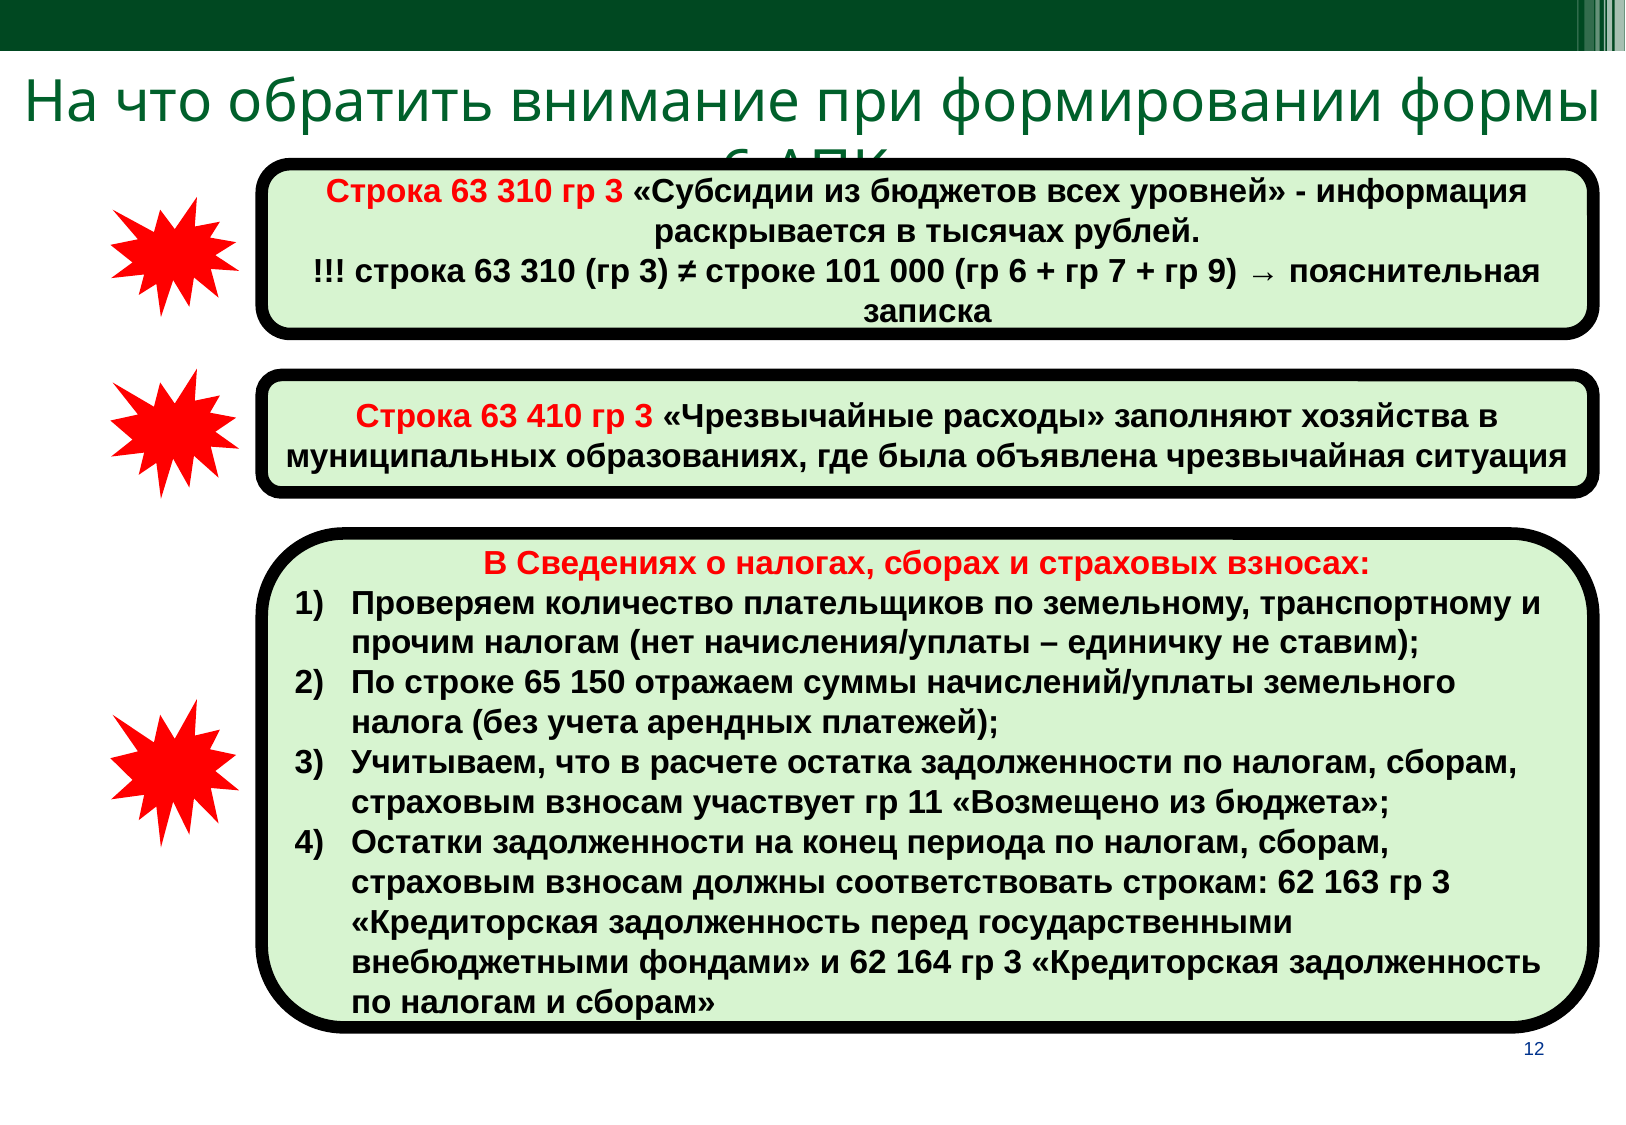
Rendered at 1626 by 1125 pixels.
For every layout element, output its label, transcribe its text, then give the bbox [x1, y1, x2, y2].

text_box Строка 63 410 гр 3 «Чрезвычайные расходы» заполняют хозяйства в муниципальных образованиях, где была объявлена чрезвычайная ситуация [260, 373, 1595, 494]
text_box Строка 63 310 гр 3 «Субсидии из бюджетов всех уровней» - информация раскрывается в тысячах рублей. !!! строка 63 310 (гр 3) ≠ строке 101 000 (гр 6 + гр 7 + гр 9) → пояснительная записка [260, 163, 1595, 335]
text_box На что обратить внимание при формировании формы 6-АПК [0, 55, 1625, 211]
text_box [107, 698, 243, 848]
text_box В Сведениях о налогах, сборах и страховых взносах: Проверяем количество плательщиков по земельному, транспортному и прочим налогам (нет начисления/уплаты – единичку не ставим); По строке 65 150 отражаем суммы начислений/уплаты земельного налога (без учета арендных платежей); Учитываем, что в расчете остатка задолженности по налогам, сборам, страховым взносам участвует гр 11 «Возмещено из бюджета»; Остатки задолженности на конец периода по налогам, сборам, страховым взносам должны соответствовать строкам: 62 163 гр 3 «Кредиторская задолженность перед государственными внебюджетными фондами» и 62 164 гр 3 «Кредиторская задолженность по налогам и сборам» [260, 532, 1595, 1029]
text_box [107, 193, 240, 318]
text_box [107, 368, 243, 500]
